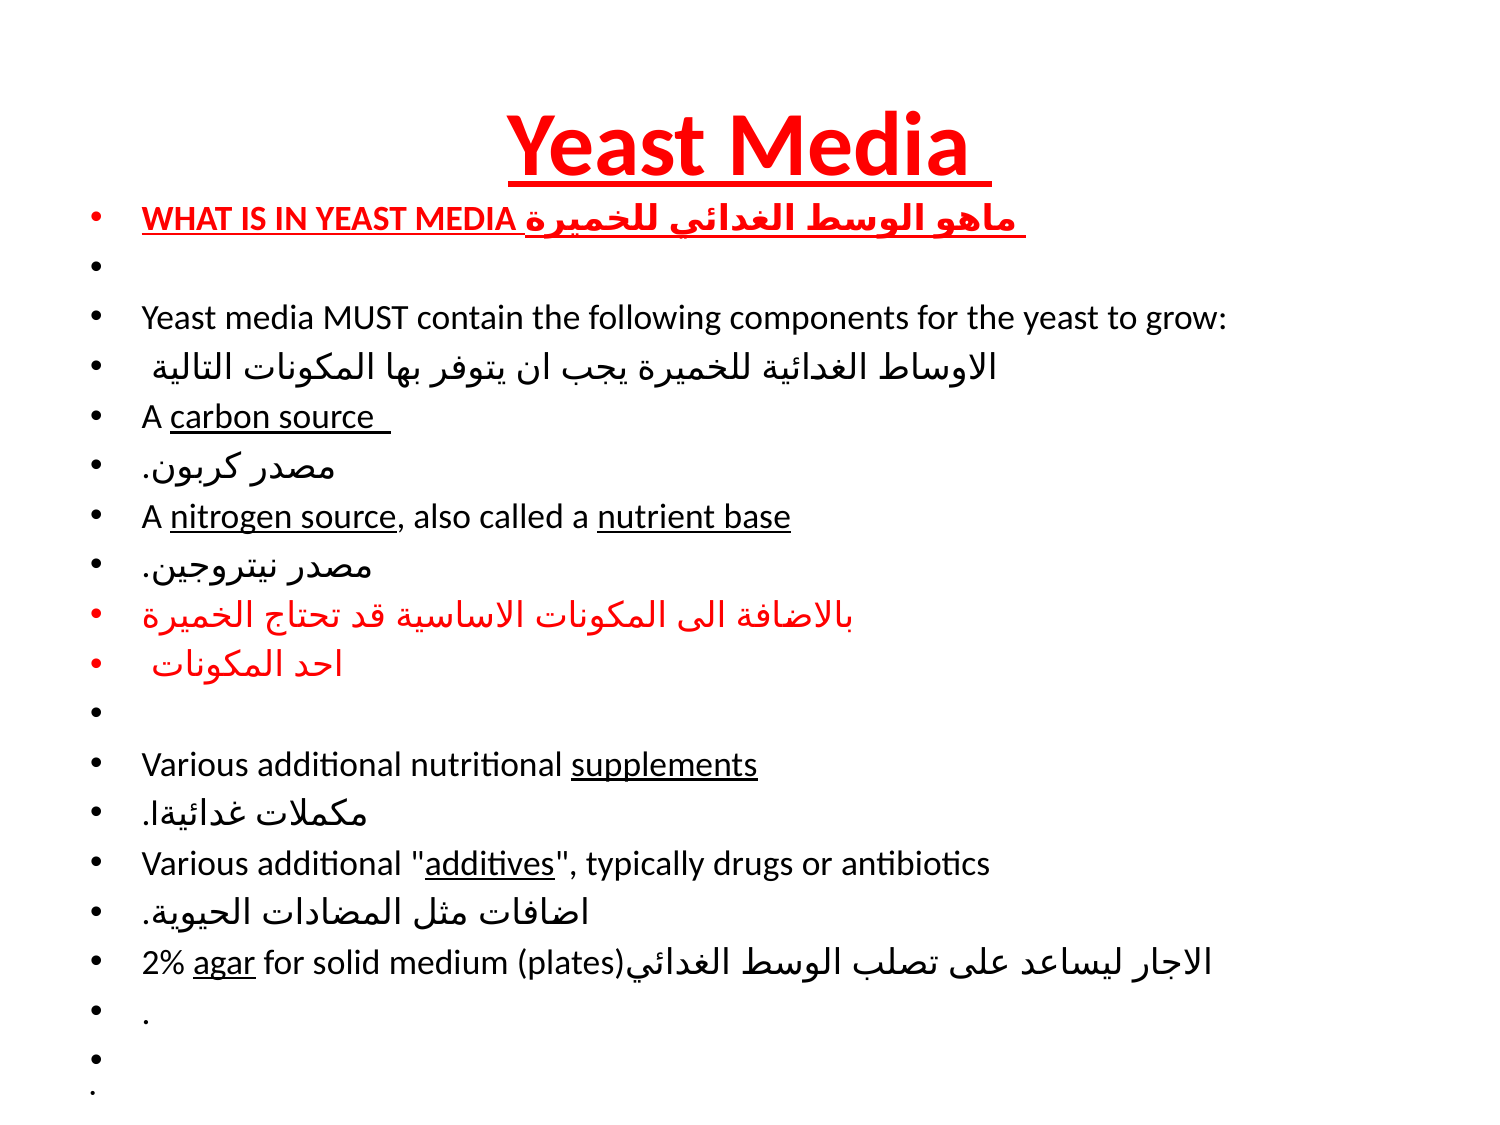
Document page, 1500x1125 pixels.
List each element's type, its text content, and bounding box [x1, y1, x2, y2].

list WHAT IS IN YEAST MEDIA ماهو الوسط الغدائي للخميرة Yeast media MUST contain the following components for the yeast to grow: الاوساط الغدائية للخميرة يجب ان يتوفر بها المكونات التالية A carbon source .مصدر كربون A nitrogen source, also called a nutrient base .مصدر نيتروجين بالاضافة الى المكونات الاساسية قد تحتاج الخميرة احد المكونات Various additional nutritional supplements .lمكملات غدائية Various additional "additives", typically drugs or antibiotics .اضافات مثل المضادات الحيوية 2% agar for solid medium (plates)الاجار ليساعد على تصلب الوسط الغدائي . [75, 187, 1425, 1125]
title Yeast Media [75, 45, 1425, 187]
